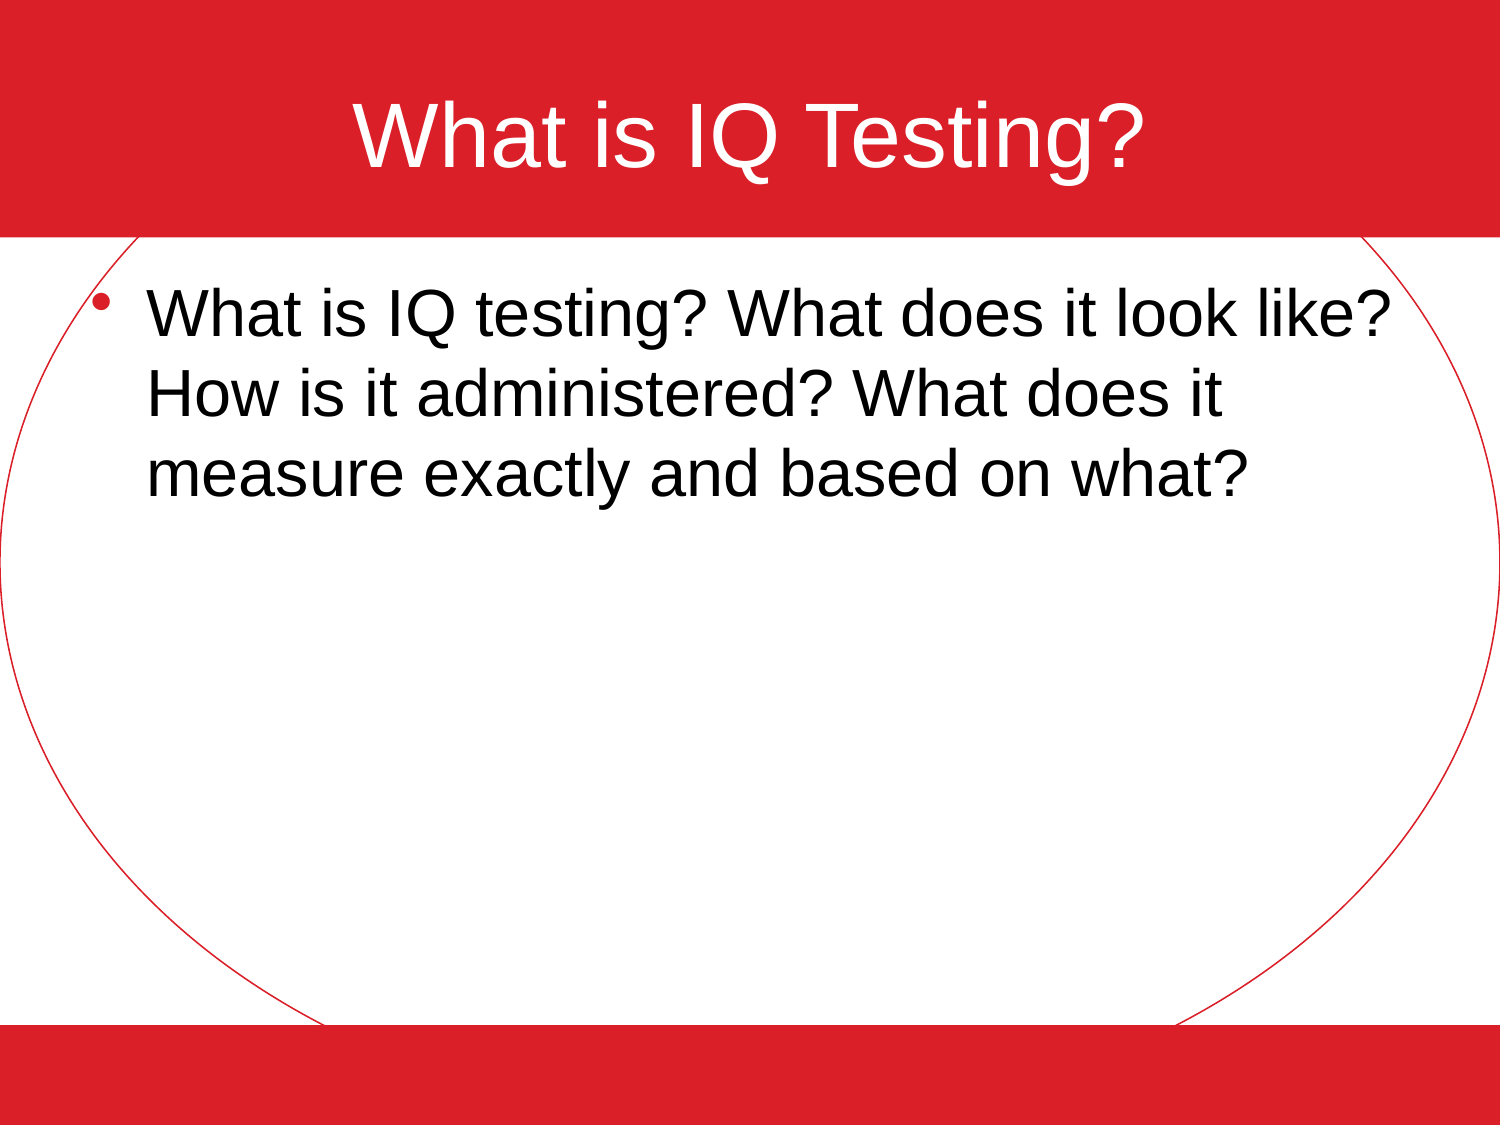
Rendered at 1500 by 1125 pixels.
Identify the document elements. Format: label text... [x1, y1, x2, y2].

list What is IQ testing? What does it look like? How is it administered? What does it measure exactly and based on what? [74, 262, 1426, 1006]
title What is IQ Testing? [74, 37, 1426, 226]
